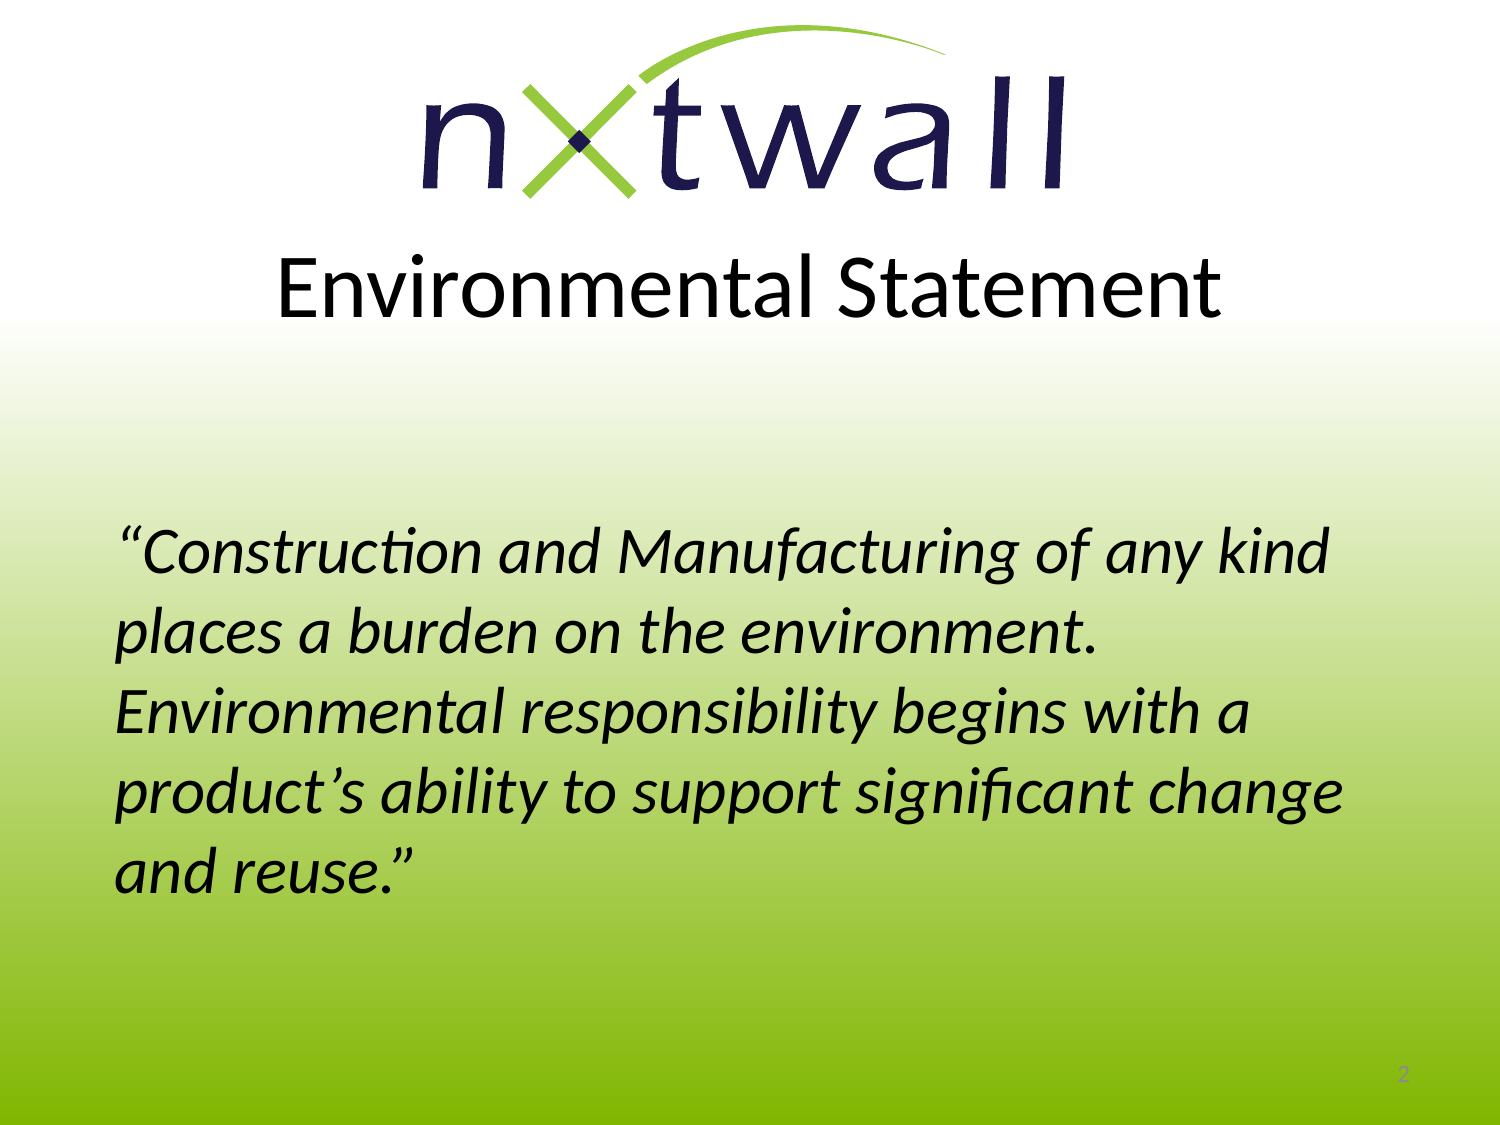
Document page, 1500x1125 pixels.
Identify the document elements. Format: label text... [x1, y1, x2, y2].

text_box “Construction and Manufacturing of any kind places a burden on the environment. Environmental responsibility begins with a product’s ability to support significant change and reuse.” [99, 499, 1388, 915]
picture [422, 24, 1065, 200]
slide_number 2 [1074, 1042, 1425, 1103]
title Environmental Statement [75, 187, 1425, 375]
